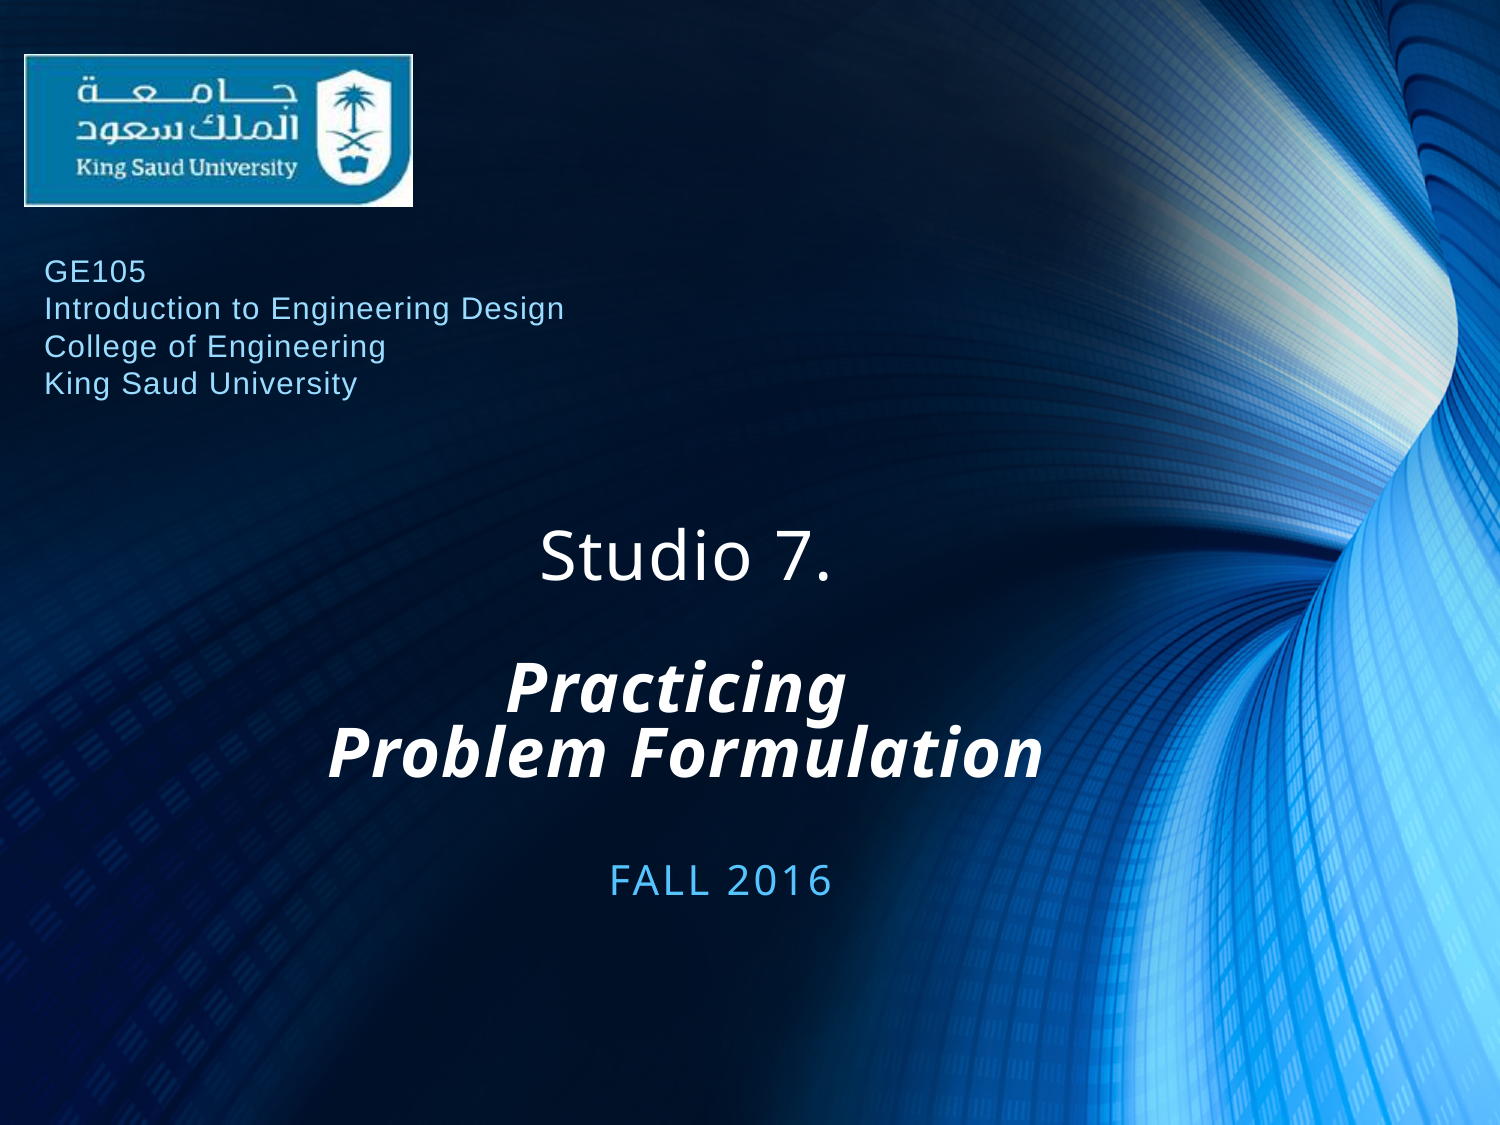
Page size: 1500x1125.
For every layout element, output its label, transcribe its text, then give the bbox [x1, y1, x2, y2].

text_box Fall 2016 [76, 852, 1365, 953]
title Studio 7. Practicing Problem Formulation [165, 515, 1210, 799]
picture [0, 0, 1500, 1125]
text_box GE105 Introduction to Engineering Design College of Engineering King Saud University [29, 243, 592, 442]
